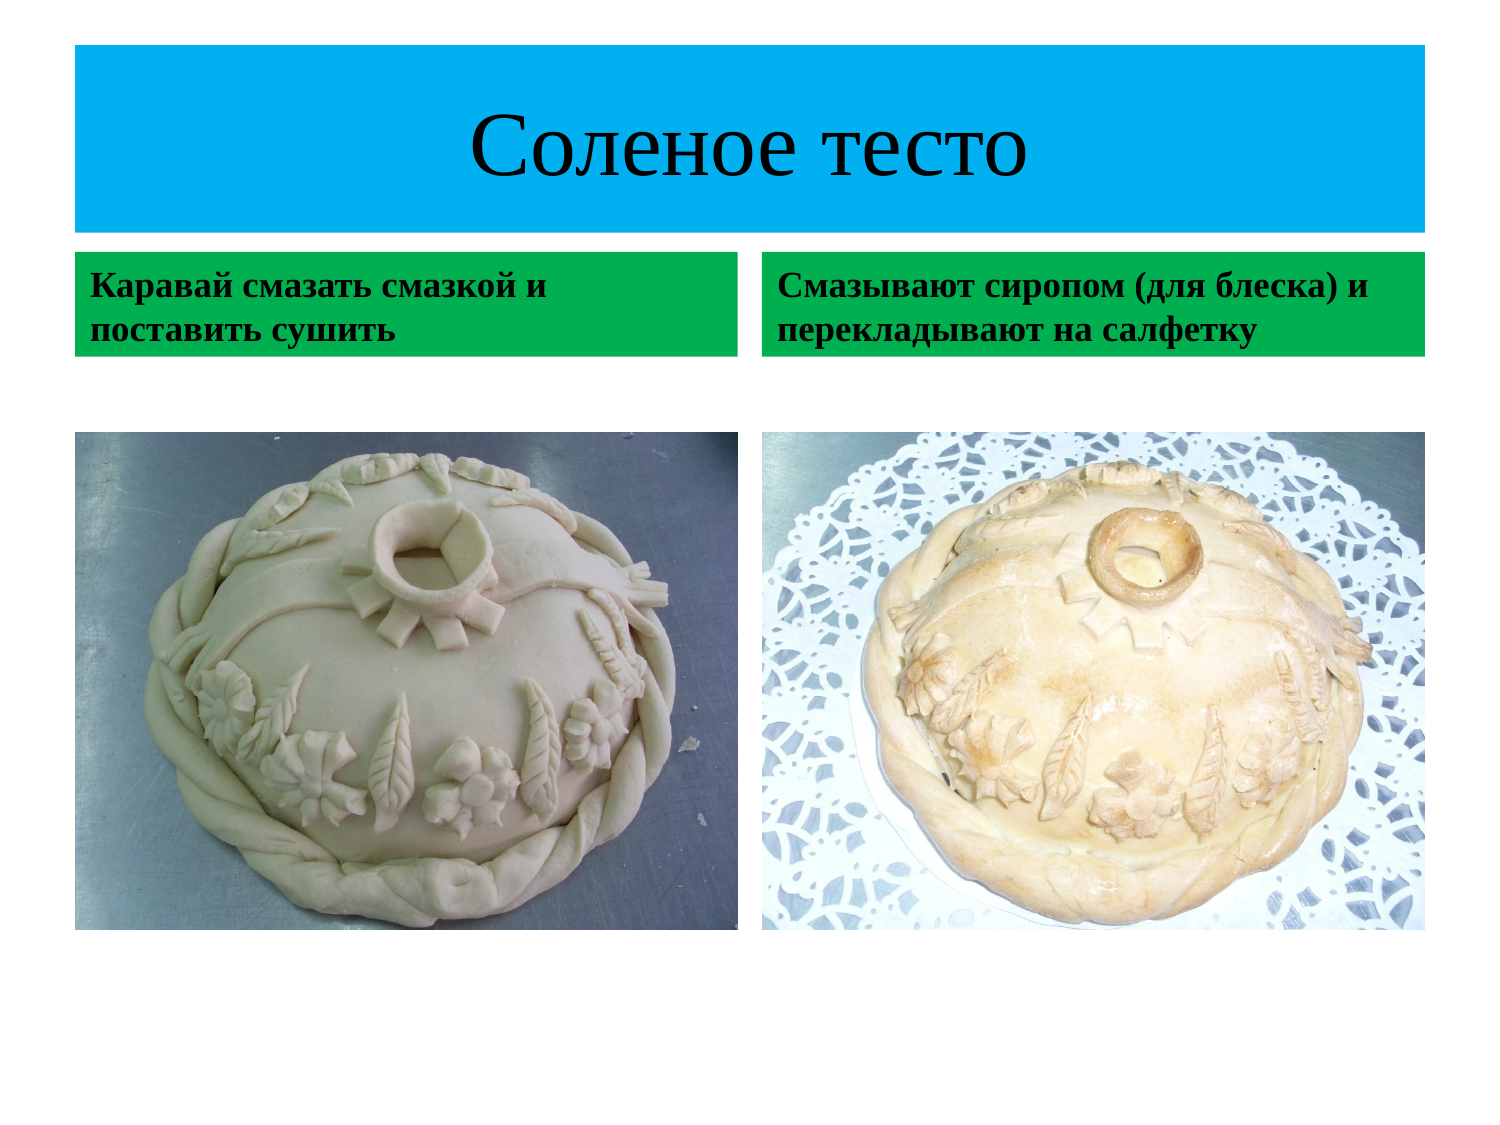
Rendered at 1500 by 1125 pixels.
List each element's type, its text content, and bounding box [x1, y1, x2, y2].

list Смазывают сиропом (для блеска) и перекладывают на салфетку [761, 251, 1425, 357]
list Каравай смазать смазкой и поставить сушить [75, 251, 738, 357]
title Соленое тесто [75, 45, 1425, 233]
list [761, 432, 1425, 930]
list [74, 432, 738, 930]
